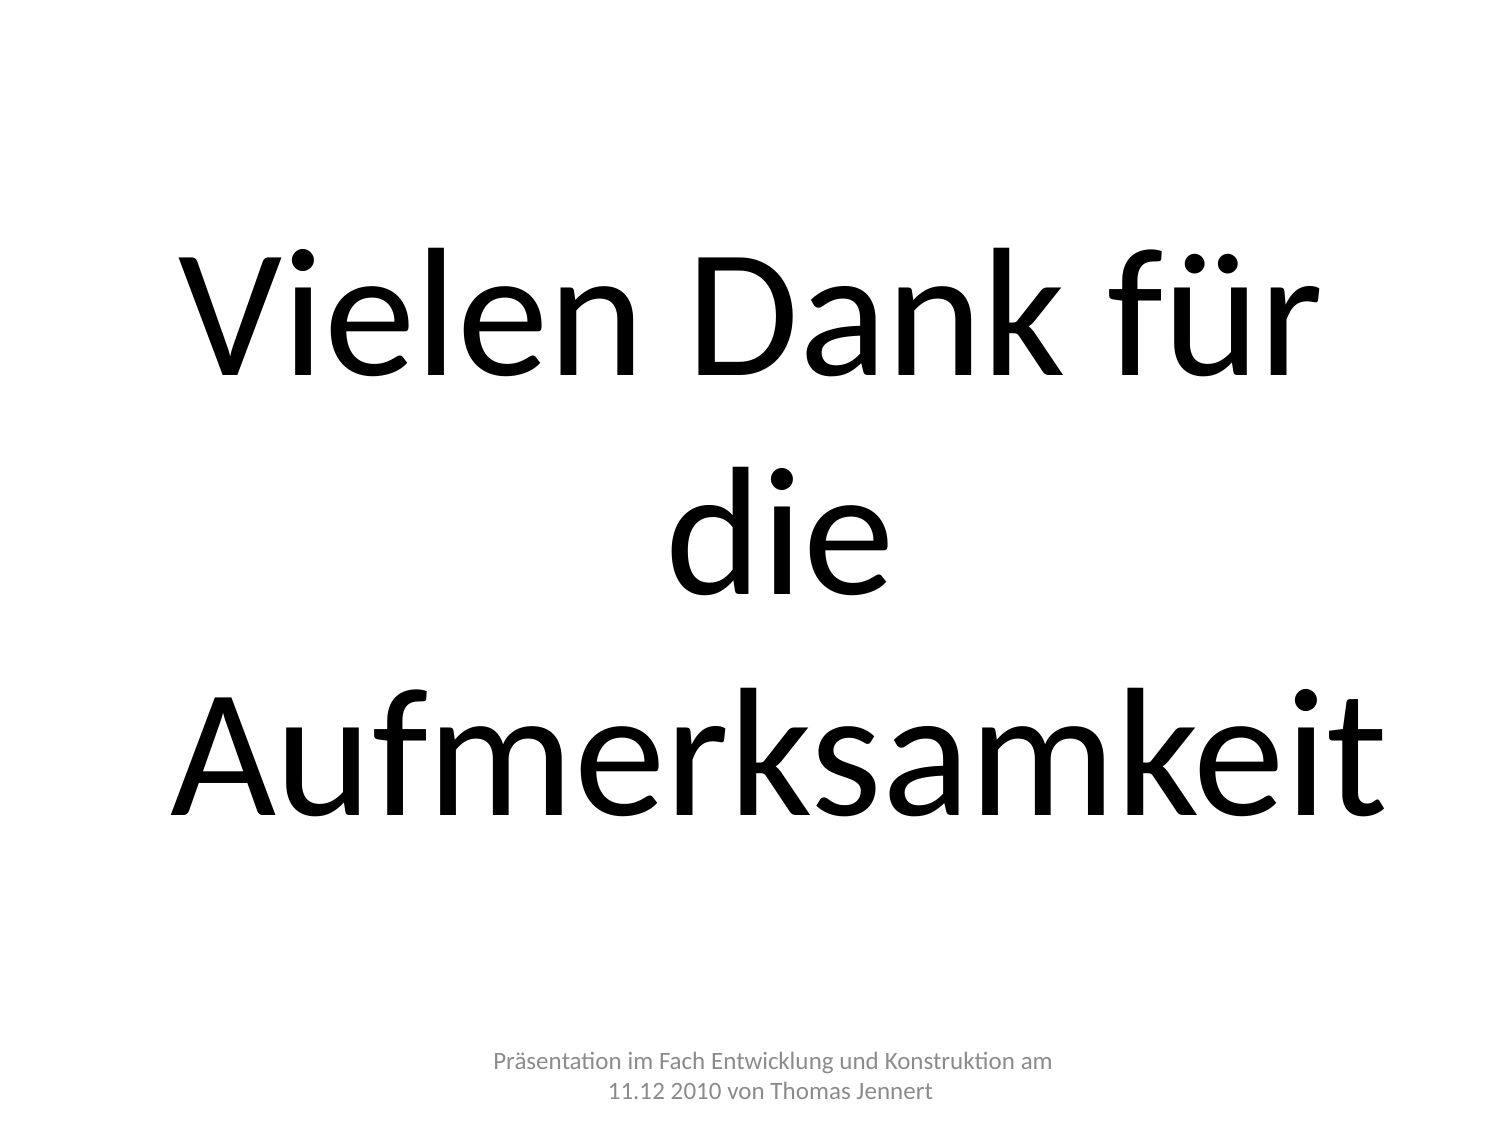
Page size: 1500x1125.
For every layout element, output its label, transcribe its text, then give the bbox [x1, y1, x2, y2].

list Vielen Dank für die Aufmerksamkeit [76, 184, 1427, 927]
footer Präsentation im Fach Entwicklung und Konstruktion am 11.12 2010 von Thomas Jennert [466, 1046, 1081, 1103]
